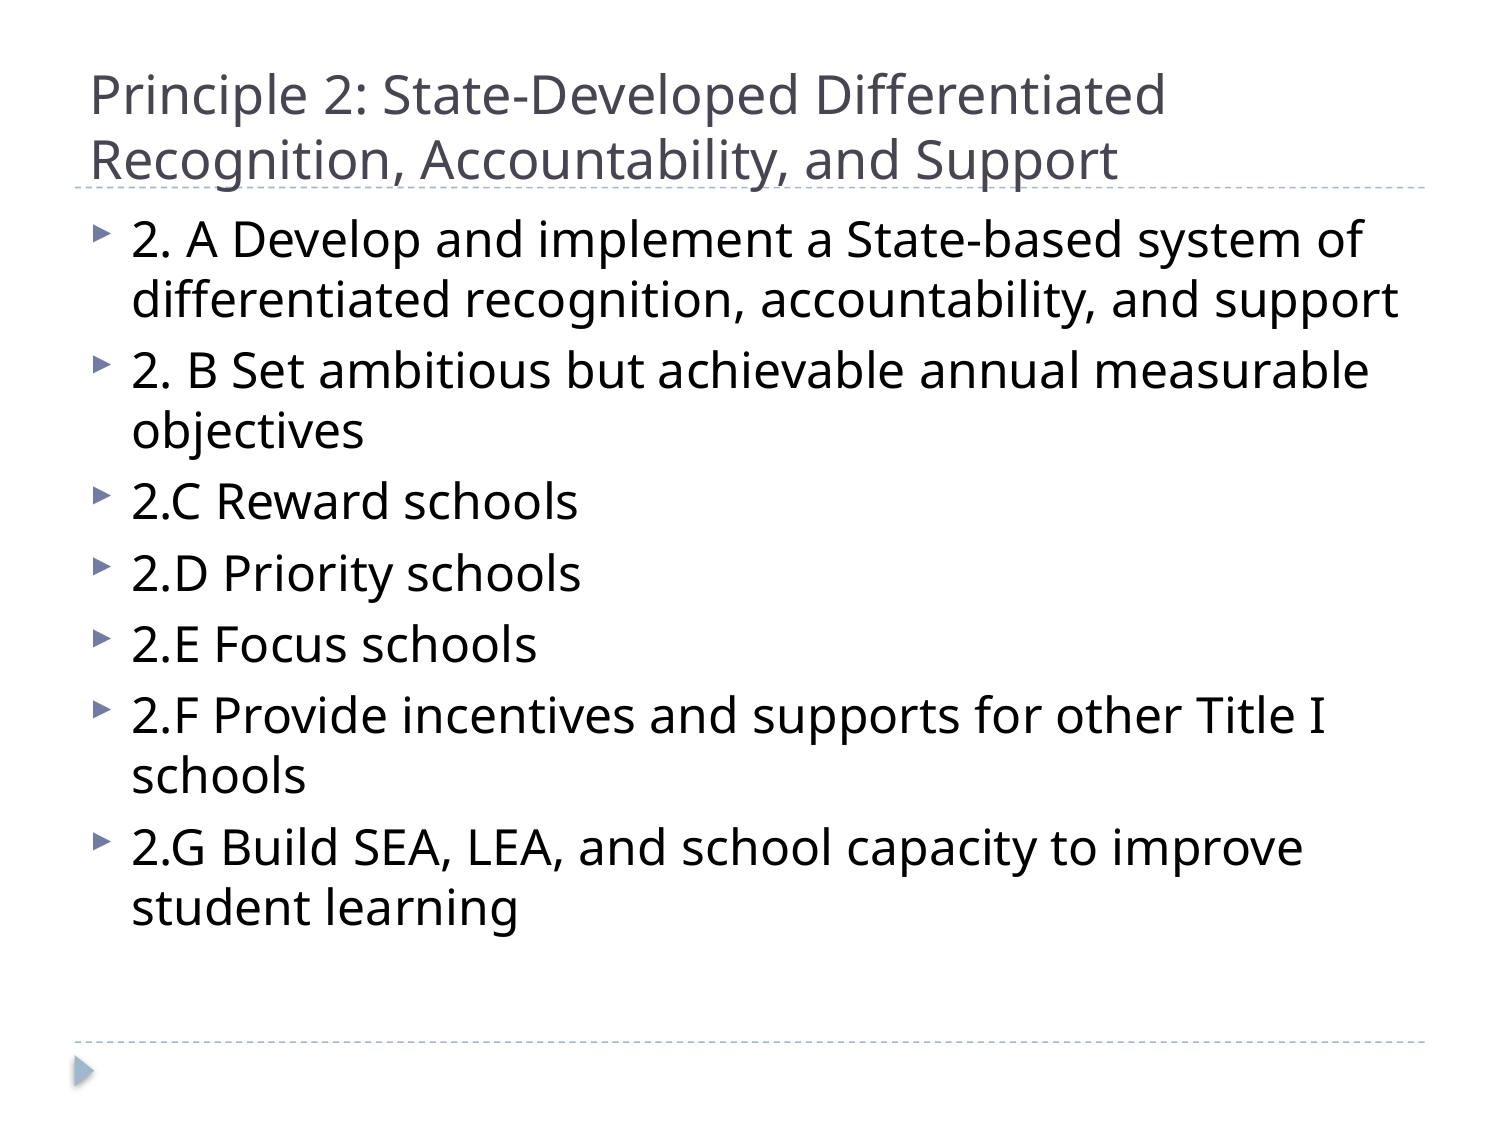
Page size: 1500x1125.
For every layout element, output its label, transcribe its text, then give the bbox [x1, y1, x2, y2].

title Principle 2: State-Developed Differentiated Recognition, Accountability, and Support [75, 50, 1425, 200]
list 2. A Develop and implement a State-based system of differentiated recognition, accountability, and support 2. B Set ambitious but achievable annual measurable objectives 2.C Reward schools 2.D Priority schools 2.E Focus schools 2.F Provide incentives and supports for other Title I schools 2.G Build SEA, LEA, and school capacity to improve student learning [75, 200, 1425, 1010]
